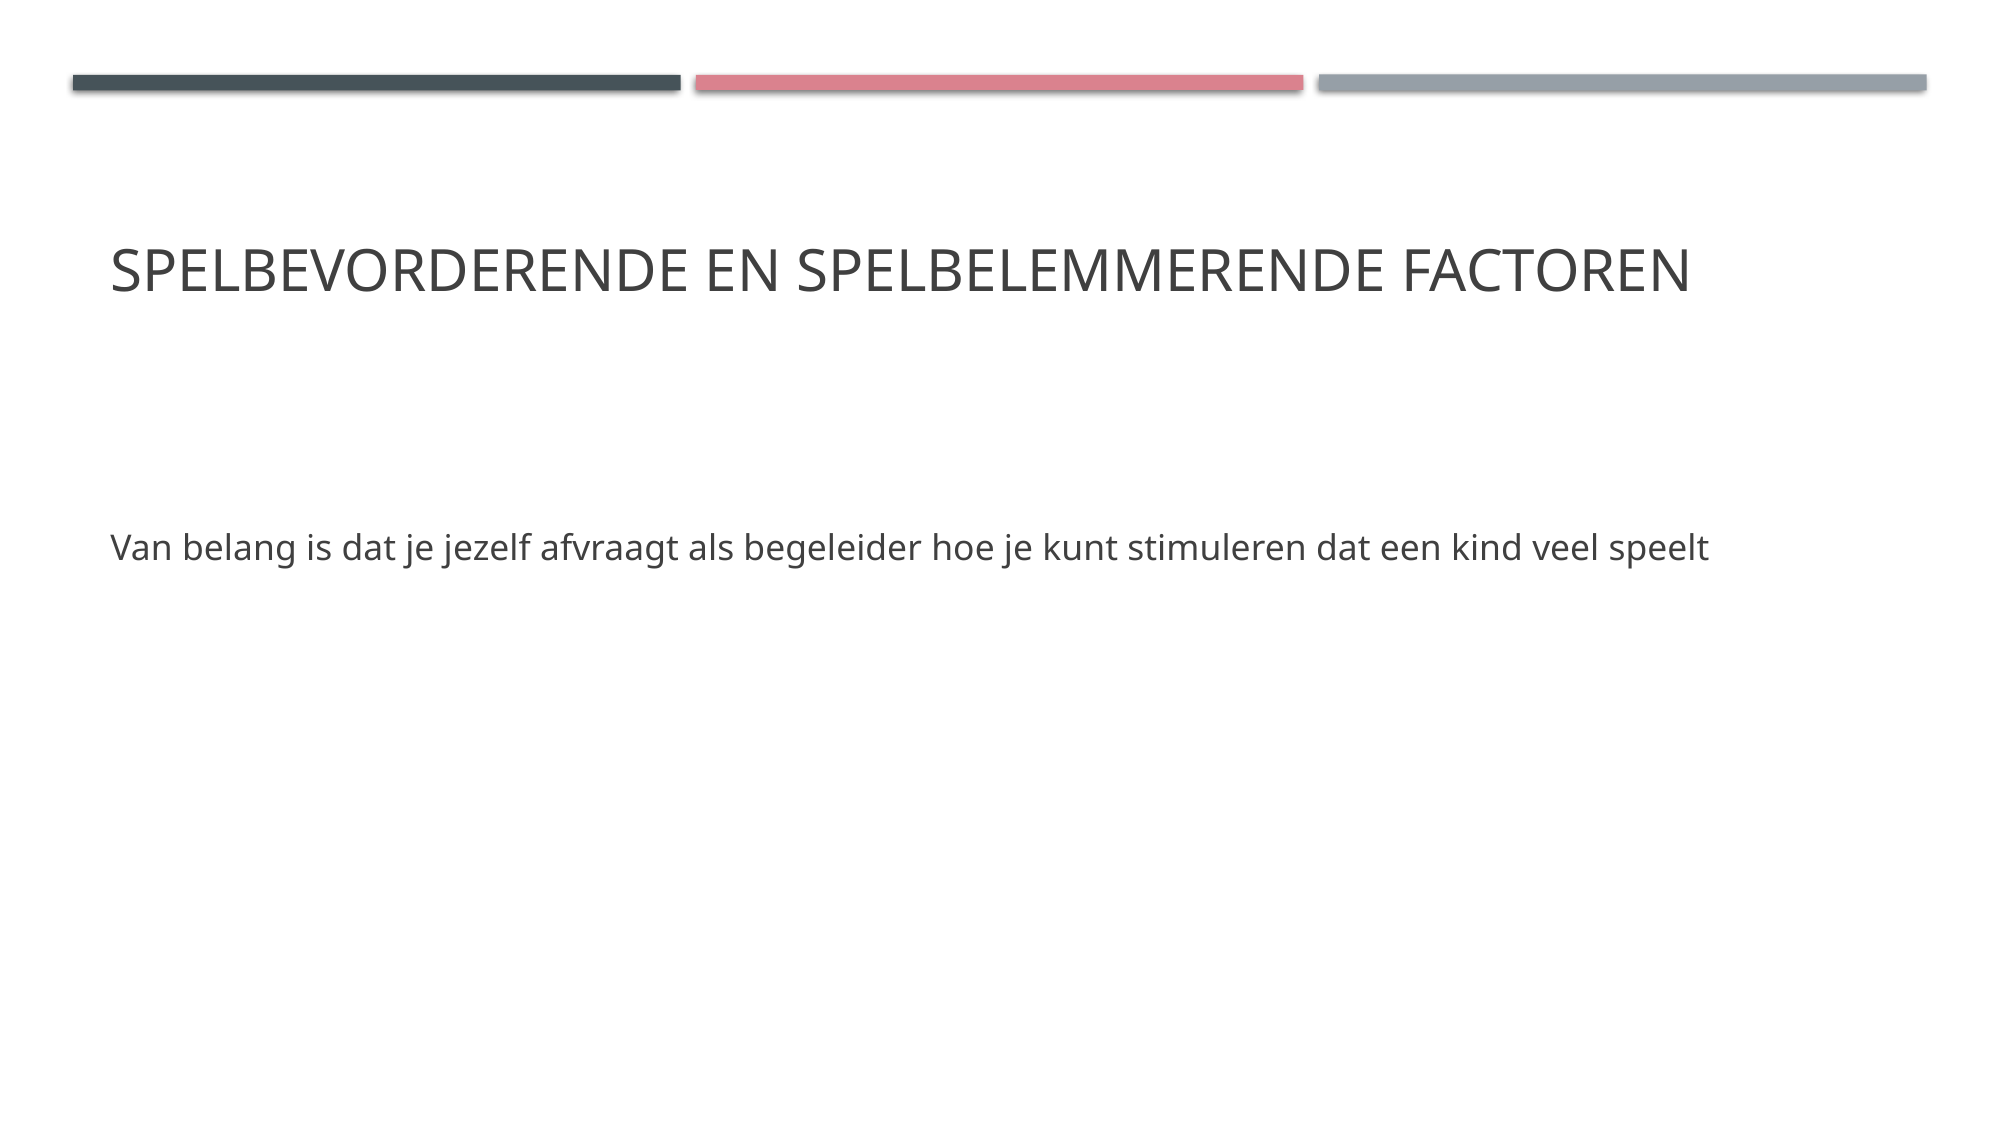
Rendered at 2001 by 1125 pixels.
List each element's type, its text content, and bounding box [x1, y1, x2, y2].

list Van belang is dat je jezelf afvraagt als begeleider hoe je kunt stimuleren dat een kind veel speelt [95, 297, 1905, 791]
title Spelbevorderende en spelbelemmerende factoren [95, 115, 1905, 297]
